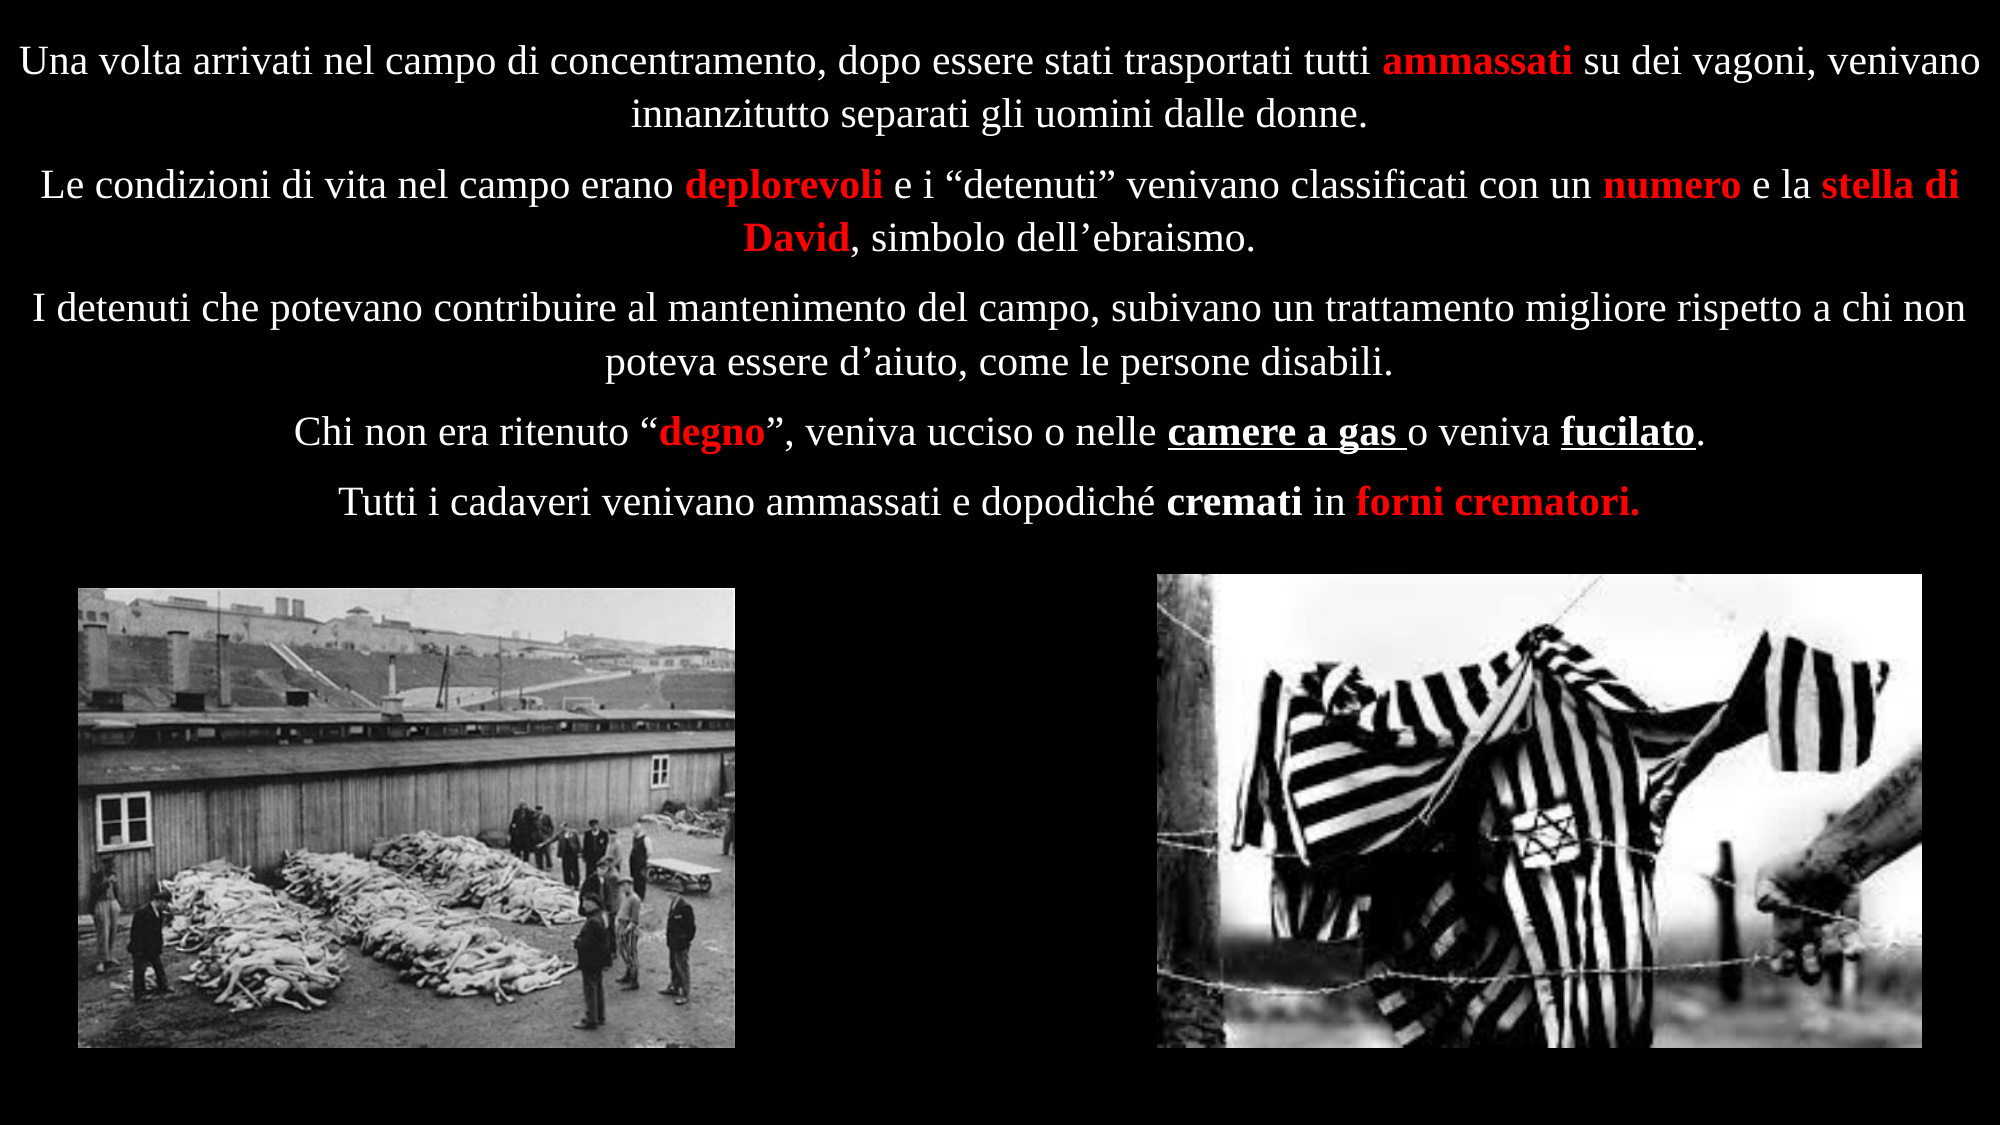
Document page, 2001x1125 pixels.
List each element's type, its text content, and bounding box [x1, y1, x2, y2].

picture [1157, 574, 1922, 1048]
picture [78, 588, 735, 1048]
text_box Una volta arrivati nel campo di concentramento, dopo essere stati trasportati tutti ammassati su dei vagoni, venivano innanzitutto separati gli uomini dalle donne. Le condizioni di vita nel campo erano deplorevoli e i “detenuti” venivano classificati con un numero e la stella di David, simbolo dell’ebraismo. I detenuti che potevano contribuire al mantenimento del campo, subivano un trattamento migliore rispetto a chi non poteva essere d’aiuto, come le persone disabili. Chi non era ritenuto “degno”, veniva ucciso o nelle camere a gas o veniva fucilato. Tutti i cadaveri venivano ammassati e dopodiché cremati in forni crematori. [0, 21, 2000, 532]
